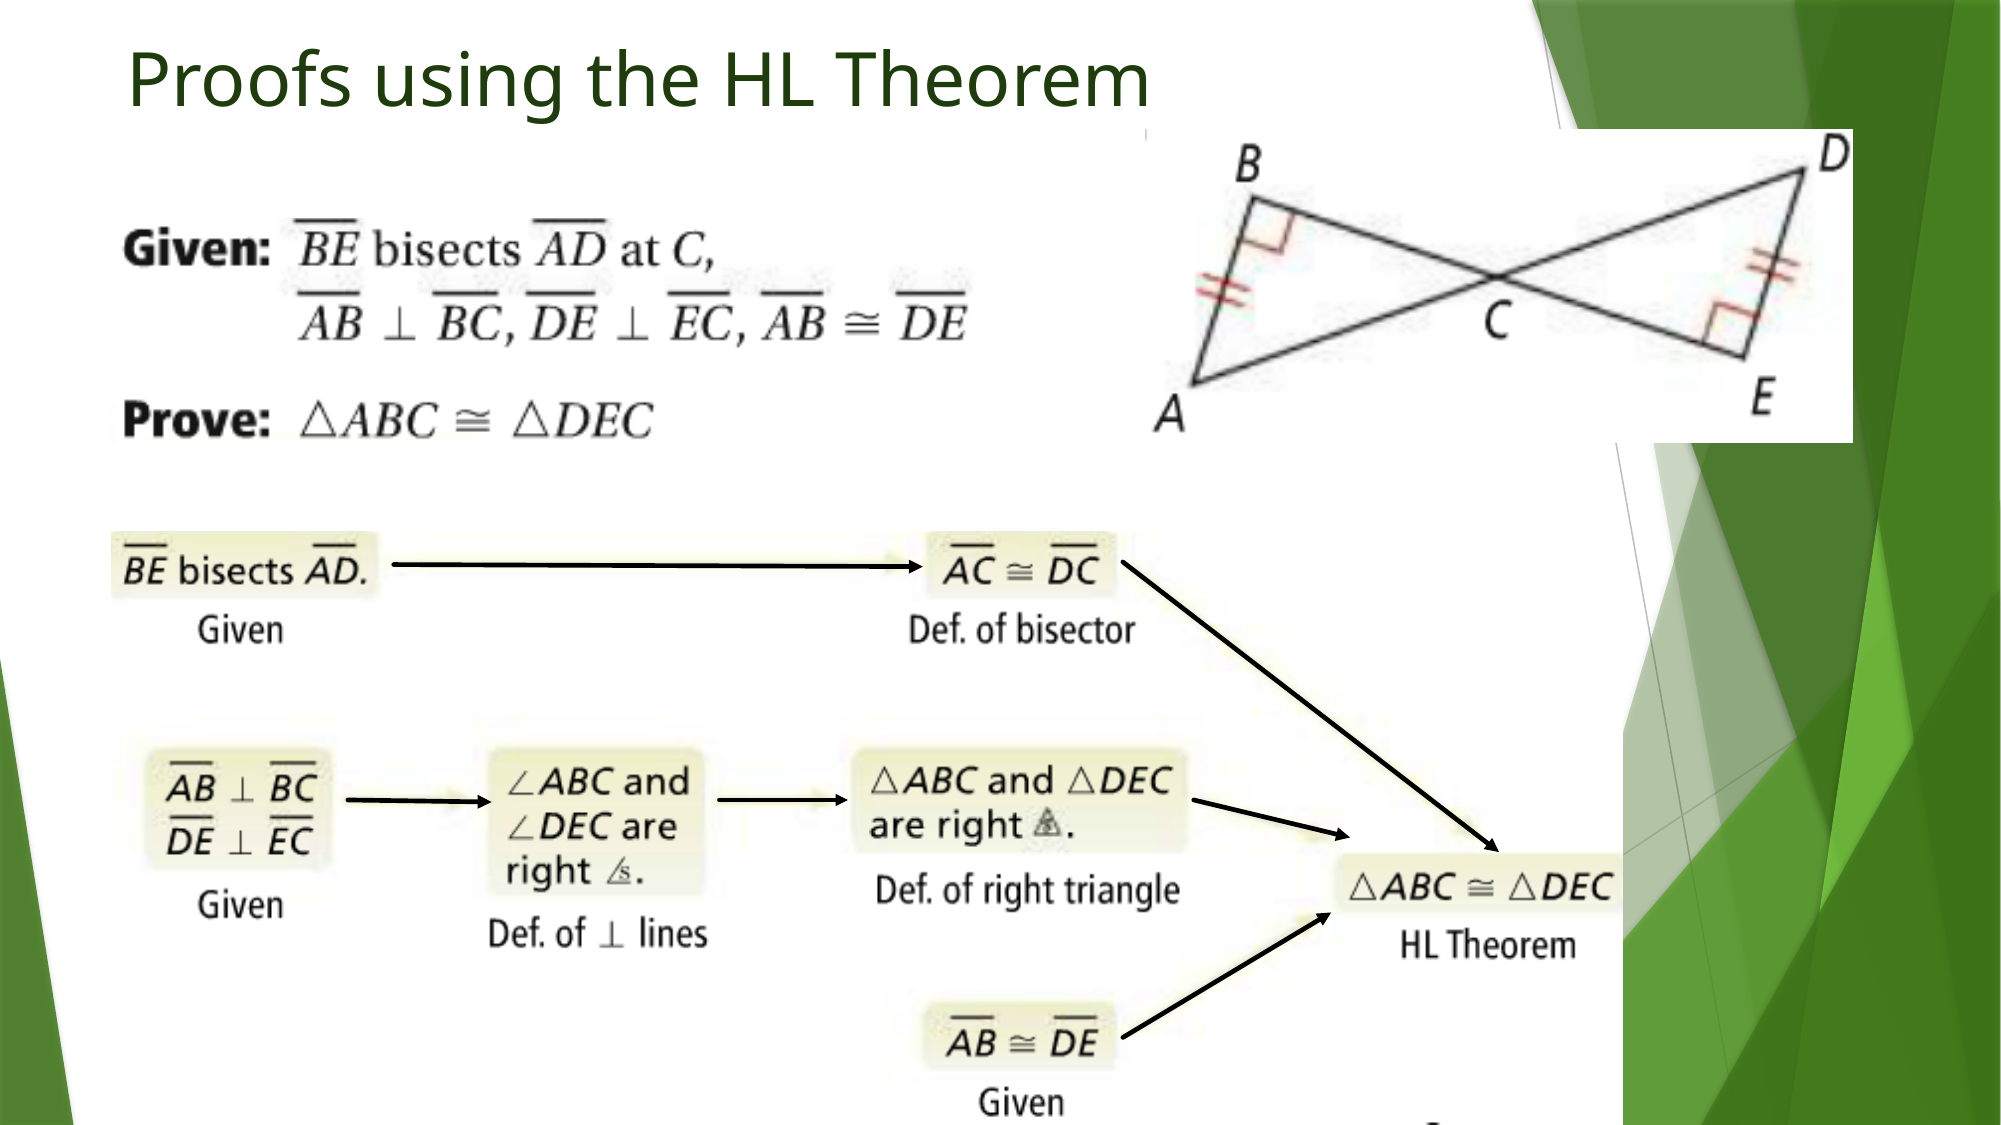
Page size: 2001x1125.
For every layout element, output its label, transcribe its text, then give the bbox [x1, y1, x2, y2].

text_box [110, 530, 1623, 1125]
picture [110, 217, 990, 445]
picture [1144, 129, 1854, 444]
title Proofs using the HL Theorem [111, 23, 1522, 180]
